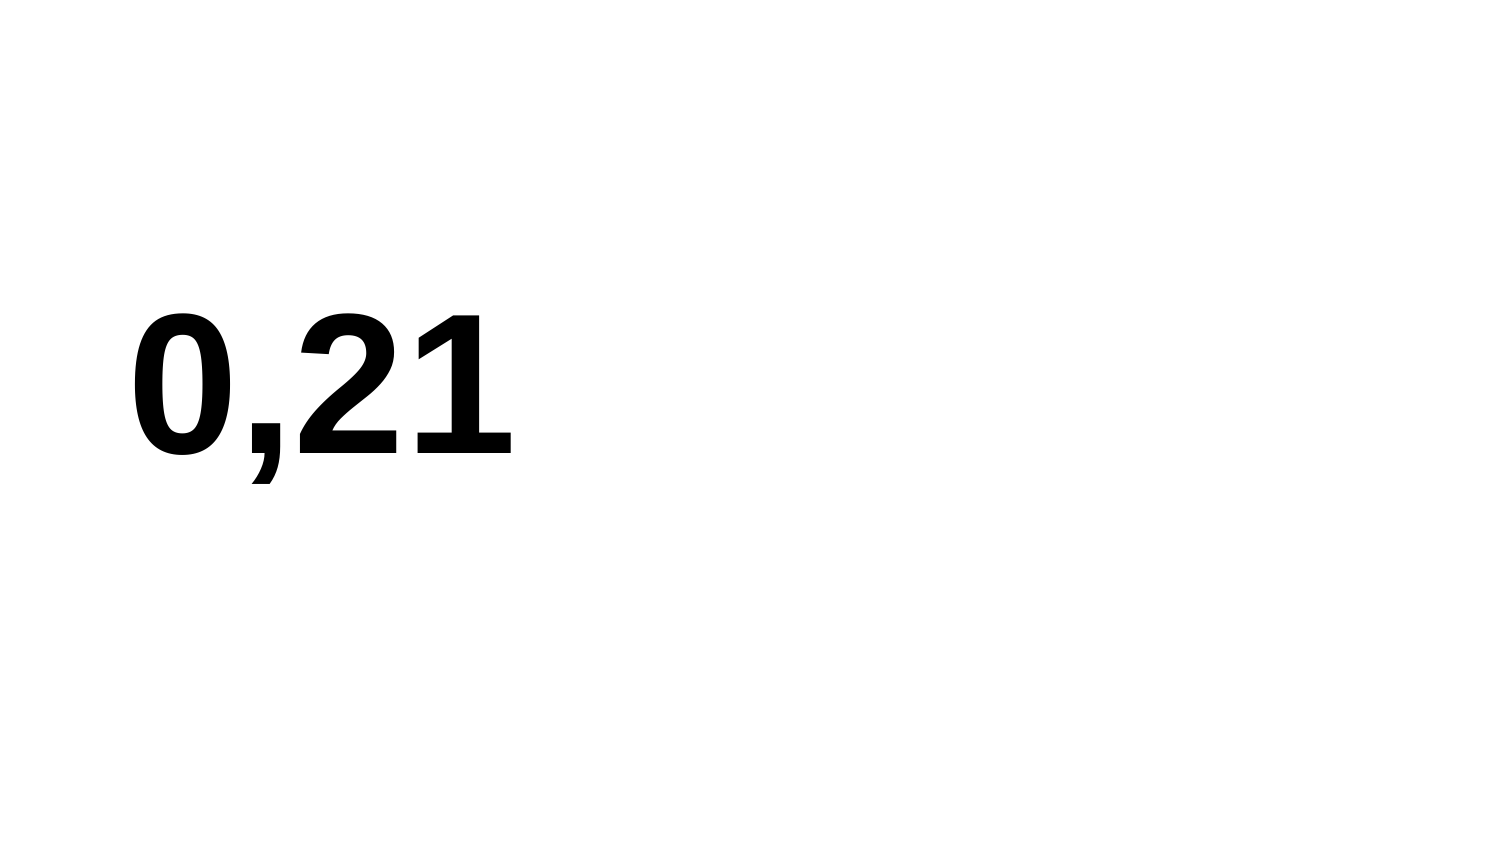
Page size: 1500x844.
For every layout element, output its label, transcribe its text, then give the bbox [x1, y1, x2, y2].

text_box 0,21 [112, 235, 1388, 509]
